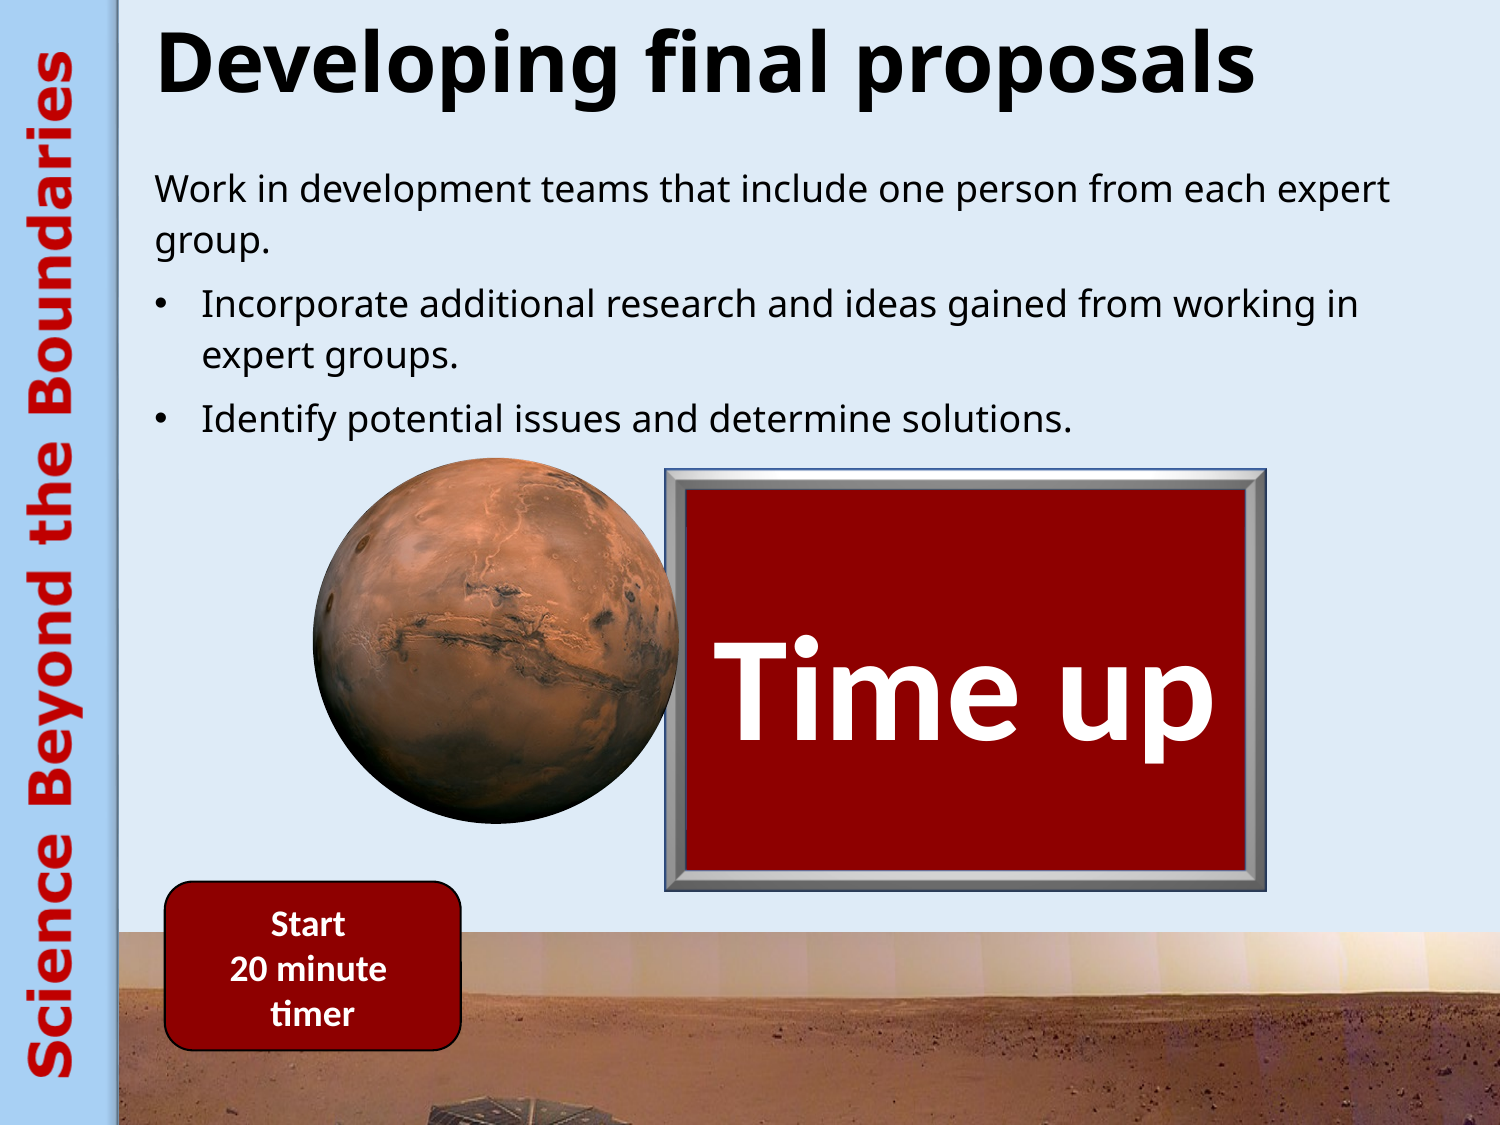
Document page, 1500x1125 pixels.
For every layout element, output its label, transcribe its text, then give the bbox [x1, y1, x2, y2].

text_box Developing final proposals [139, 1, 1477, 117]
picture [0, 0, 1500, 1125]
picture [312, 457, 1269, 894]
text_box Work in development teams that include one person from each expert group. Incorporate additional research and ideas gained from working in expert groups. Identify potential issues and determine solutions. [139, 151, 1477, 448]
text_box Start 20 minute timer [163, 880, 462, 927]
